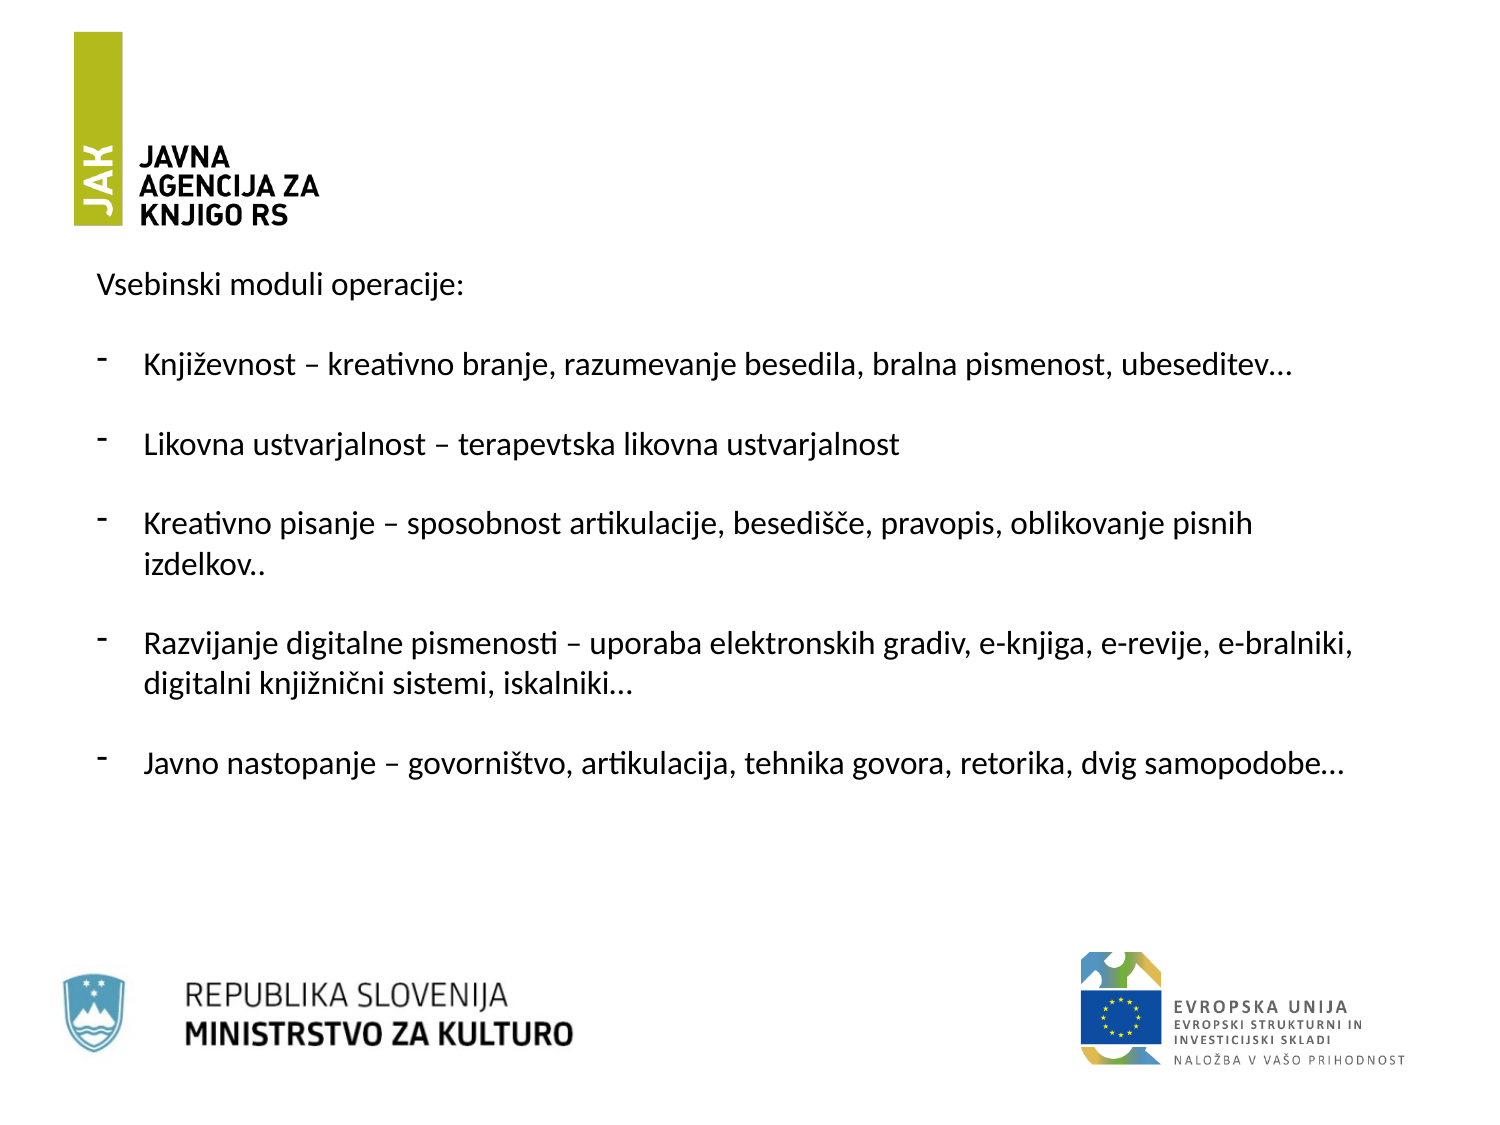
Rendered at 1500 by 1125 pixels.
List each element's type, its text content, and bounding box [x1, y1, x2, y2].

picture [57, 16, 335, 241]
picture [49, 964, 585, 1064]
picture [1045, 913, 1425, 1107]
text_box Vsebinski moduli operacije: Književnost – kreativno branje, razumevanje besedila, bralna pismenost, ubeseditev… Likovna ustvarjalnost – terapevtska likovna ustvarjalnost Kreativno pisanje – sposobnost artikulacije, besedišče, pravopis, oblikovanje pisnih izdelkov.. Razvijanje digitalne pismenosti – uporaba elektronskih gradiv, e-knjiga, e-revije, e-bralniki, digitalni knjižnični sistemi, iskalniki… Javno nastopanje – govorništvo, artikulacija, tehnika govora, retorika, dvig samopodobe… [81, 254, 1392, 829]
